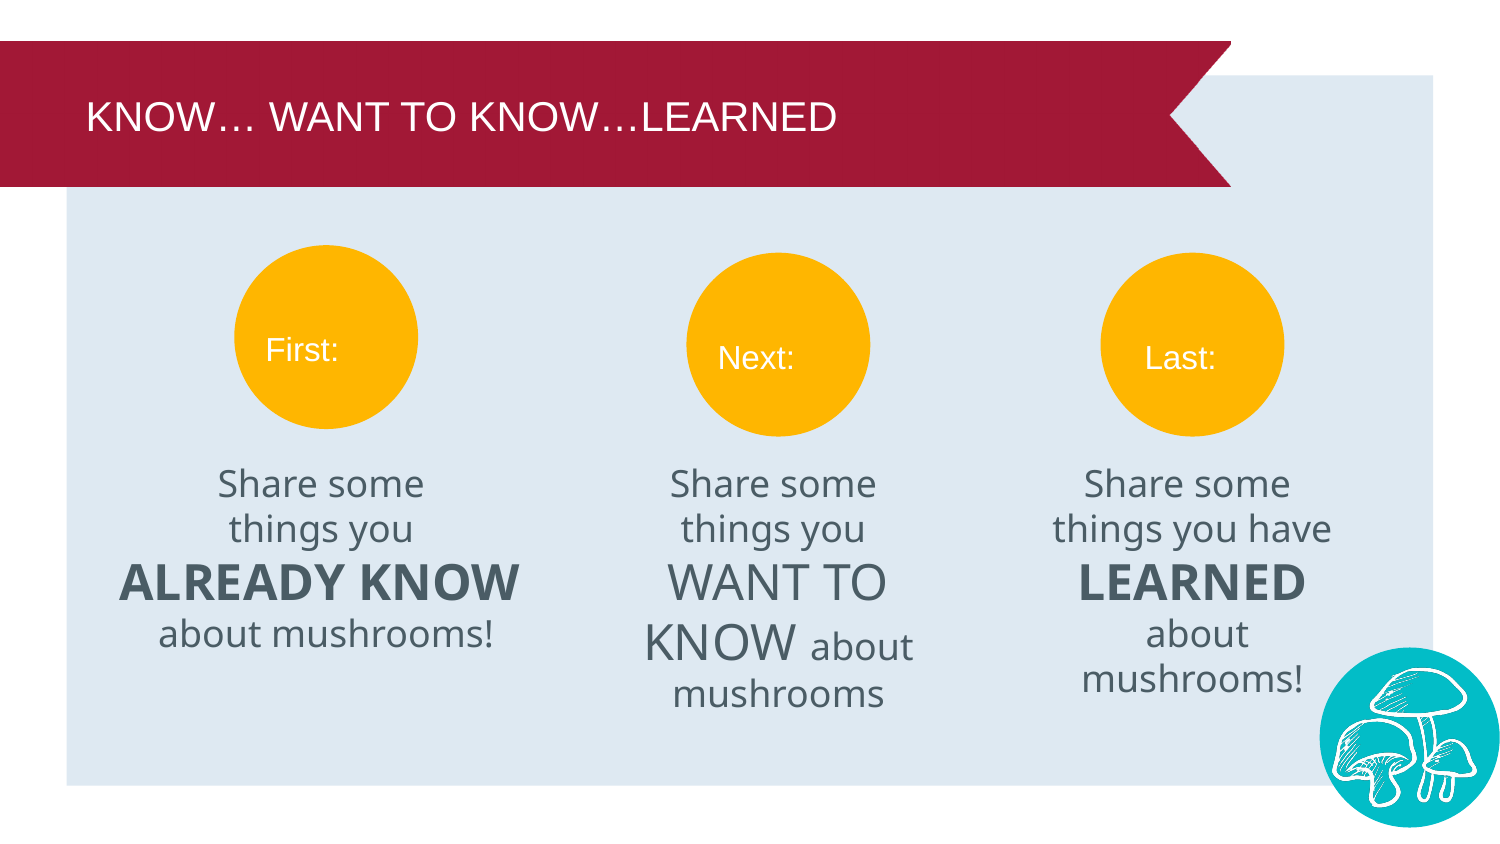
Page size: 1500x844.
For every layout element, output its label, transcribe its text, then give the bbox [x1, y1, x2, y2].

text_box [686, 252, 869, 437]
text_box Next: [702, 328, 871, 384]
list Share some things you ALREADY KNOW about mushrooms! [90, 445, 563, 844]
text_box Last: [1129, 328, 1298, 384]
list KNOW… WANT TO KNOW…LEARNED [53, 74, 1132, 201]
picture [0, 41, 1231, 187]
text_box [234, 245, 417, 430]
text_box First: [250, 321, 419, 377]
text_box Share some things you have LEARNED about mushrooms! [1017, 445, 1368, 787]
picture [1332, 665, 1477, 810]
text_box Share some things you WANT TO KNOW about mushrooms [583, 445, 974, 787]
text_box [1100, 252, 1283, 437]
